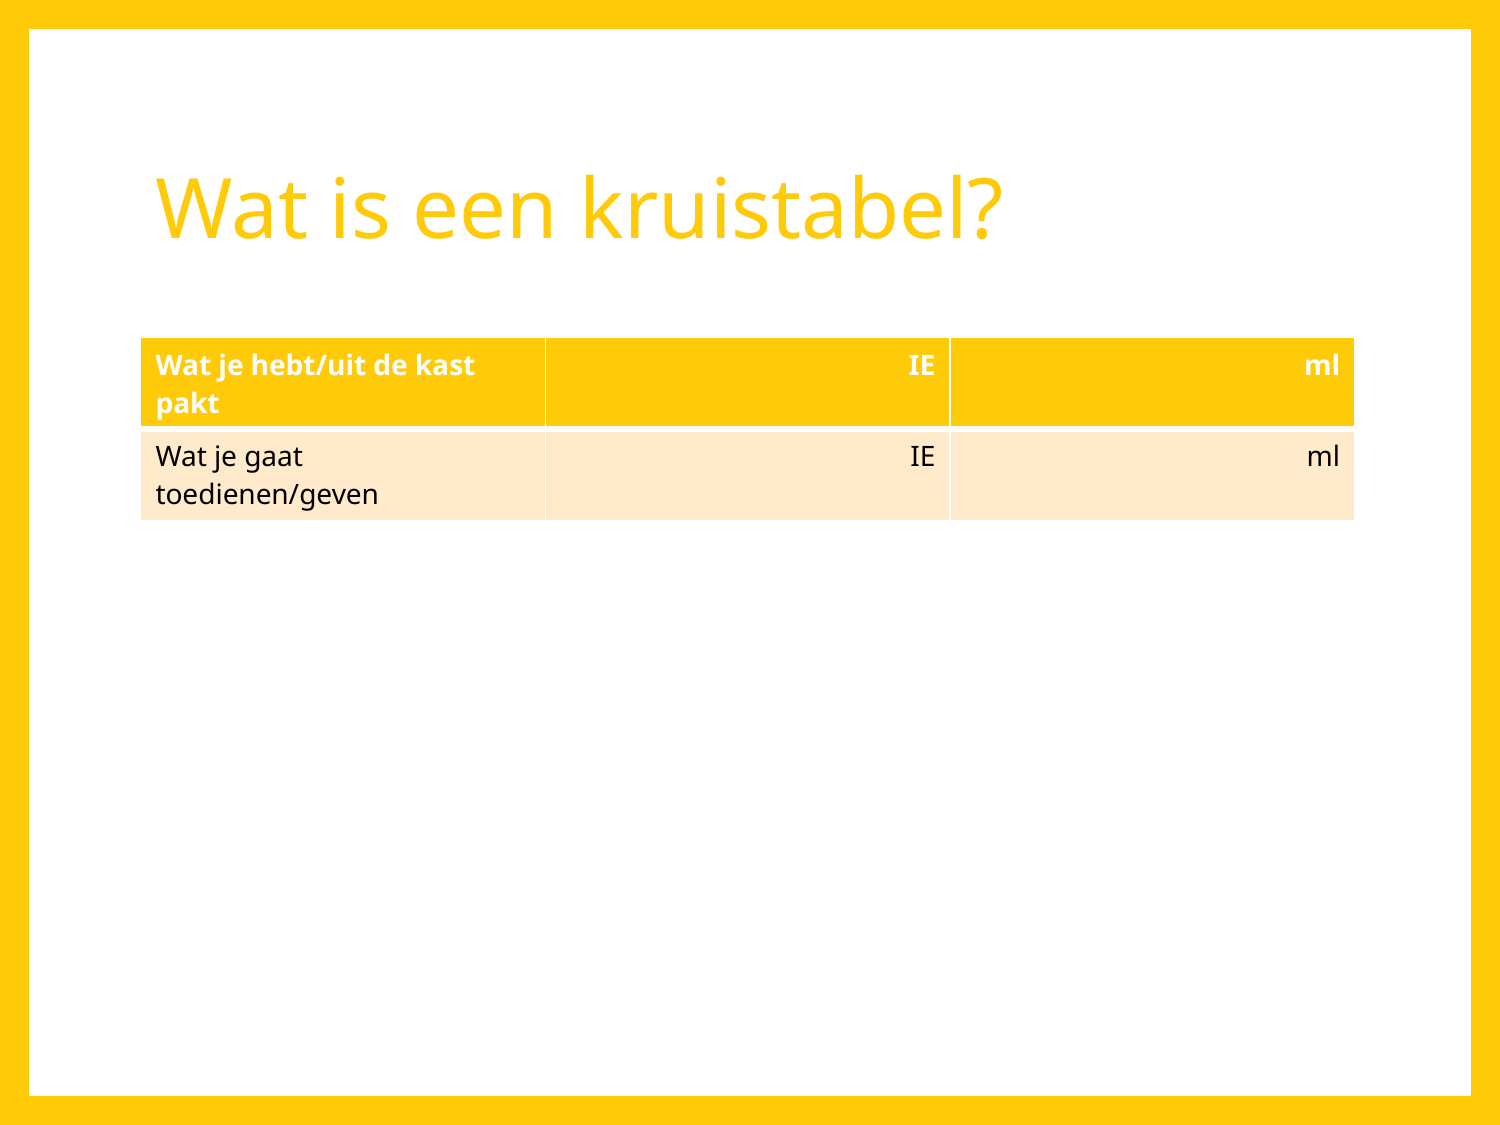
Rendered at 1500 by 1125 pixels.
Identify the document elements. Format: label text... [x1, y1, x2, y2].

table_header IE [546, 338, 949, 426]
table_header Wat je hebt/uit de kast pakt [141, 338, 545, 426]
title Wat is een kruistabel? [140, 99, 1356, 323]
table_cell Wat je gaat toedienen/geven [141, 432, 545, 520]
table_cell ml [951, 432, 1354, 520]
table_cell IE [546, 432, 949, 520]
table_header ml [951, 338, 1354, 426]
